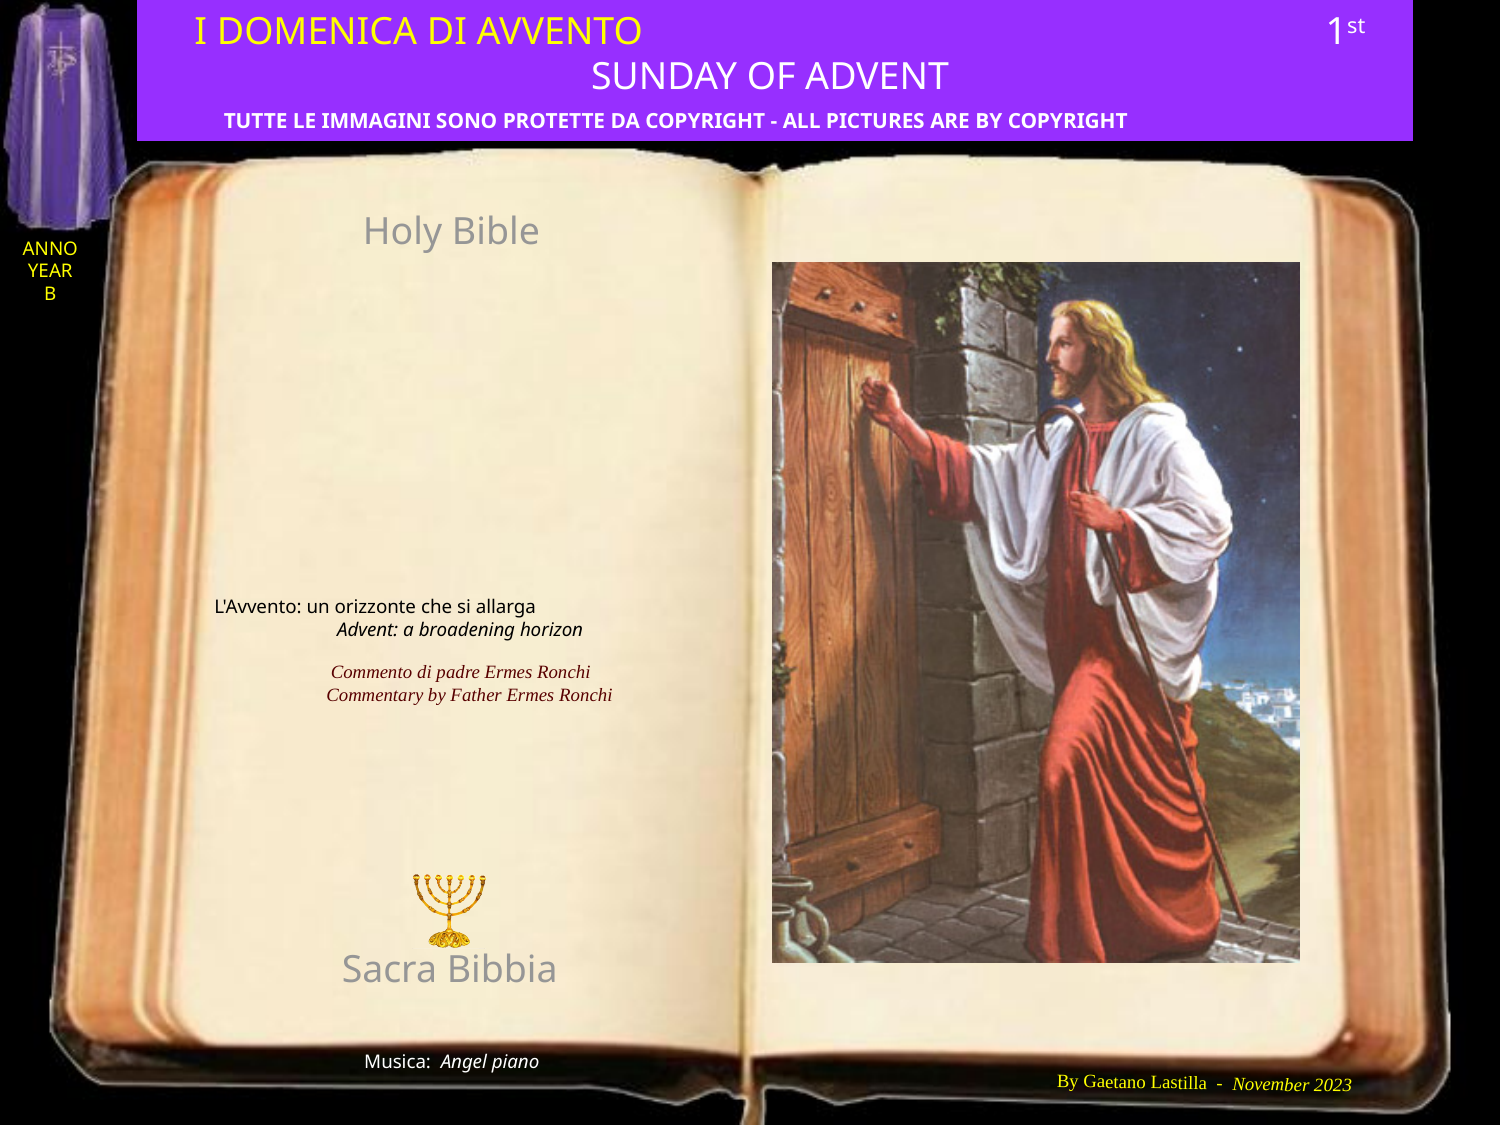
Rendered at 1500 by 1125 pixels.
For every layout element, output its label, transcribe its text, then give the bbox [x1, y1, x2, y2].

text_box L'Avvento: un orizzonte che si allarga Advent: a broadening horizon [187, 587, 738, 648]
text_box Musica: Angel piano [95, 1042, 808, 1081]
text_box I DOMENICA DI AVVENTO 1st SUNDAY OF ADVENT TUTTE LE IMMAGINI SONO PROTETTE DA COPYRIGHT - ALL PICTURES ARE BY COPYRIGHT [137, 0, 1413, 141]
text_box Sacra Bibbia [187, 937, 713, 998]
text_box Commento di padre Ermes Ronchi Commentary by Father Ermes Ronchi [311, 652, 628, 713]
picture [0, 0, 1500, 1125]
text_box By Gaetano Lastilla - November 2023 [909, 1058, 1500, 1107]
text_box Holy Bible [348, 199, 556, 260]
text_box ANNO YEAR B [7, 229, 93, 312]
